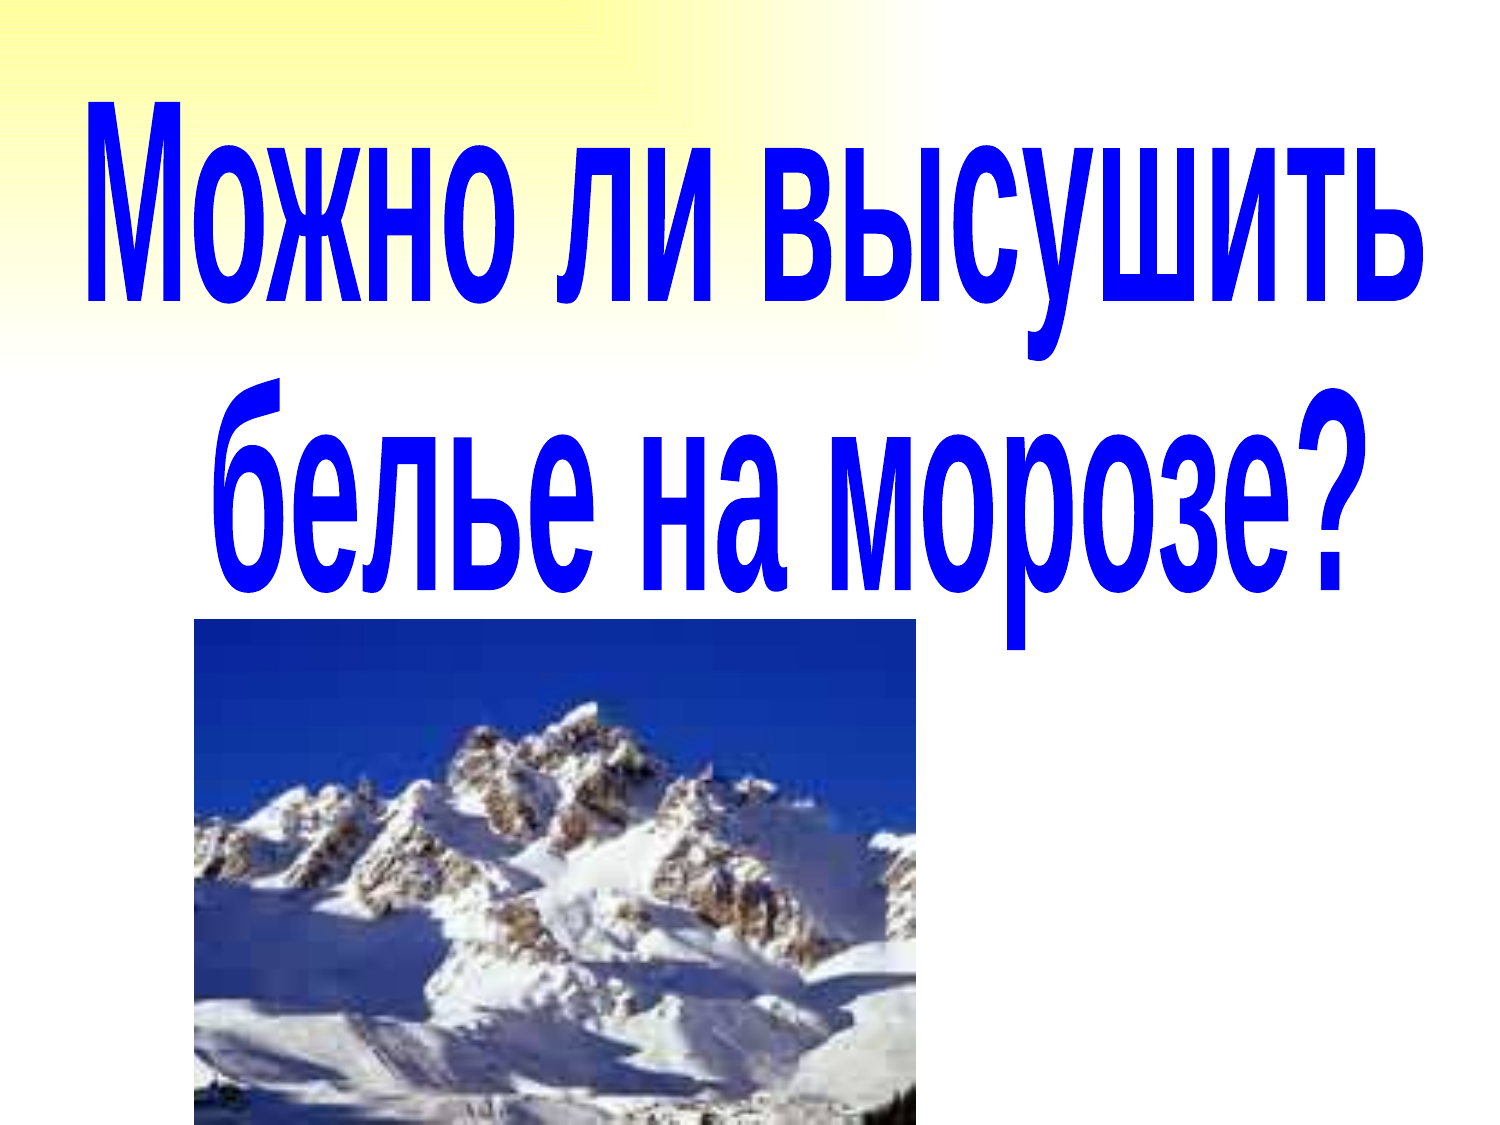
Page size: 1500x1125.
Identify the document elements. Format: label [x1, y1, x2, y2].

picture [194, 619, 916, 1125]
